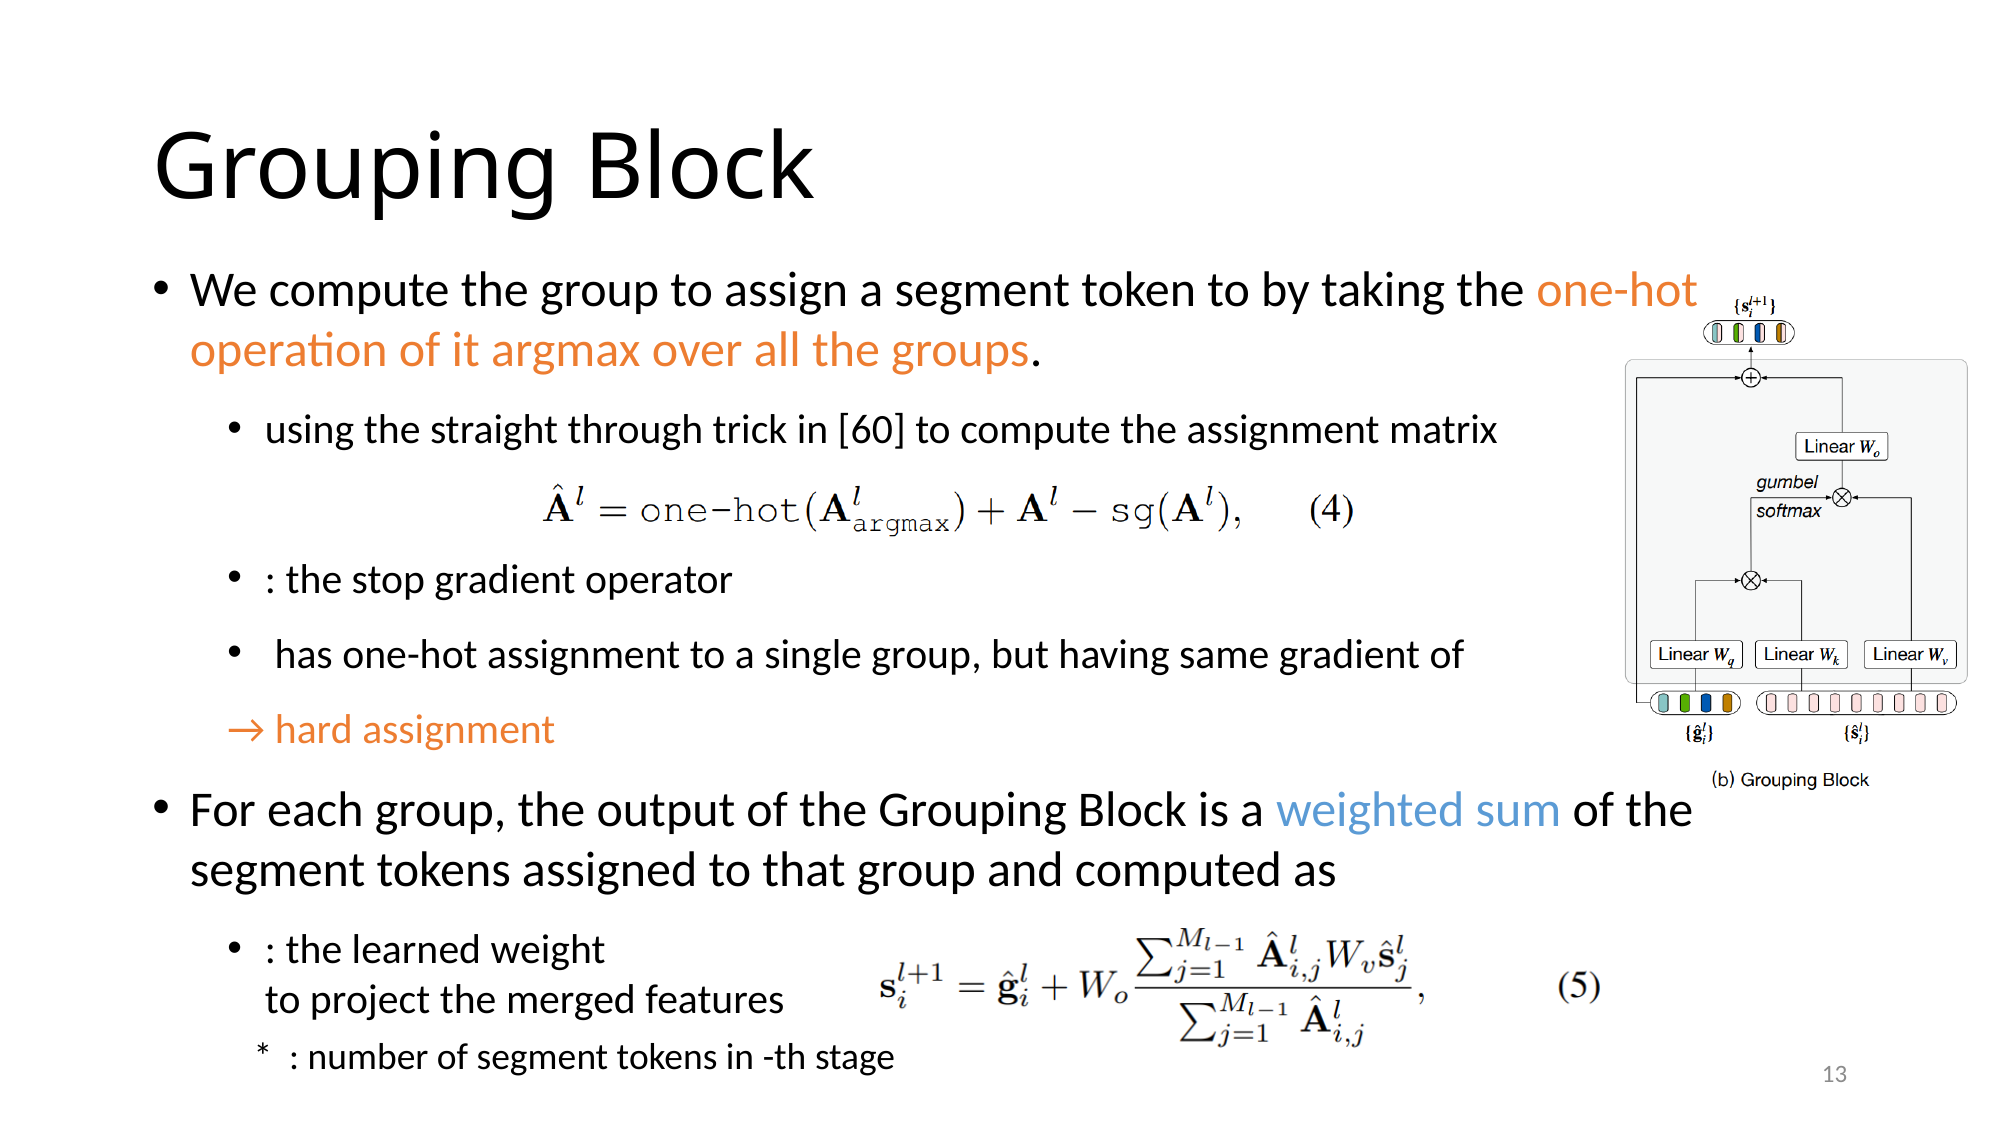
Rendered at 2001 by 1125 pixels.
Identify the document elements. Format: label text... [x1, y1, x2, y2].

title Grouping Block [137, 59, 1863, 278]
picture [540, 466, 1365, 540]
picture [870, 927, 1620, 1066]
picture [1619, 280, 1989, 799]
slide_number 13 [1412, 1042, 1863, 1103]
